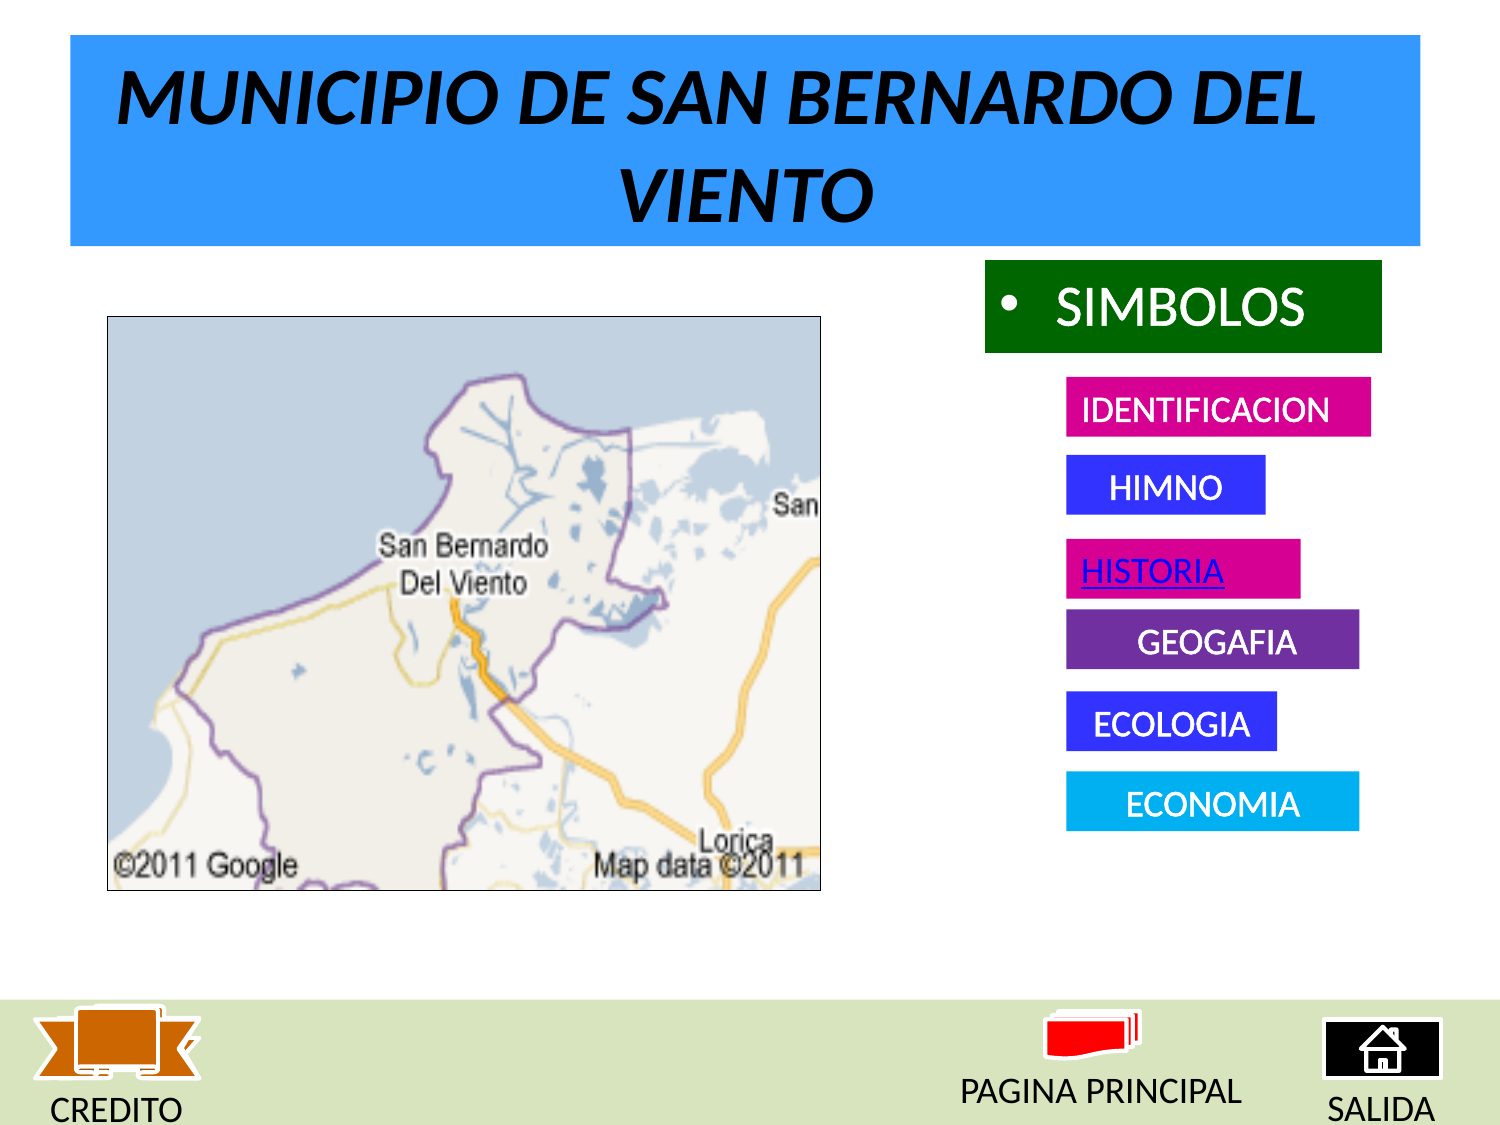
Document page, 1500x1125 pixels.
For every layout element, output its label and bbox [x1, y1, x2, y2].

text_box [1066, 691, 1278, 752]
text_box [1066, 609, 1360, 670]
text_box [1066, 454, 1266, 515]
text_box [1066, 538, 1301, 599]
title [70, 35, 1421, 247]
text_box [1066, 771, 1360, 832]
text_box [1066, 376, 1372, 437]
picture [107, 316, 821, 891]
text_box [0, 997, 1500, 1125]
text_box [984, 259, 1383, 354]
